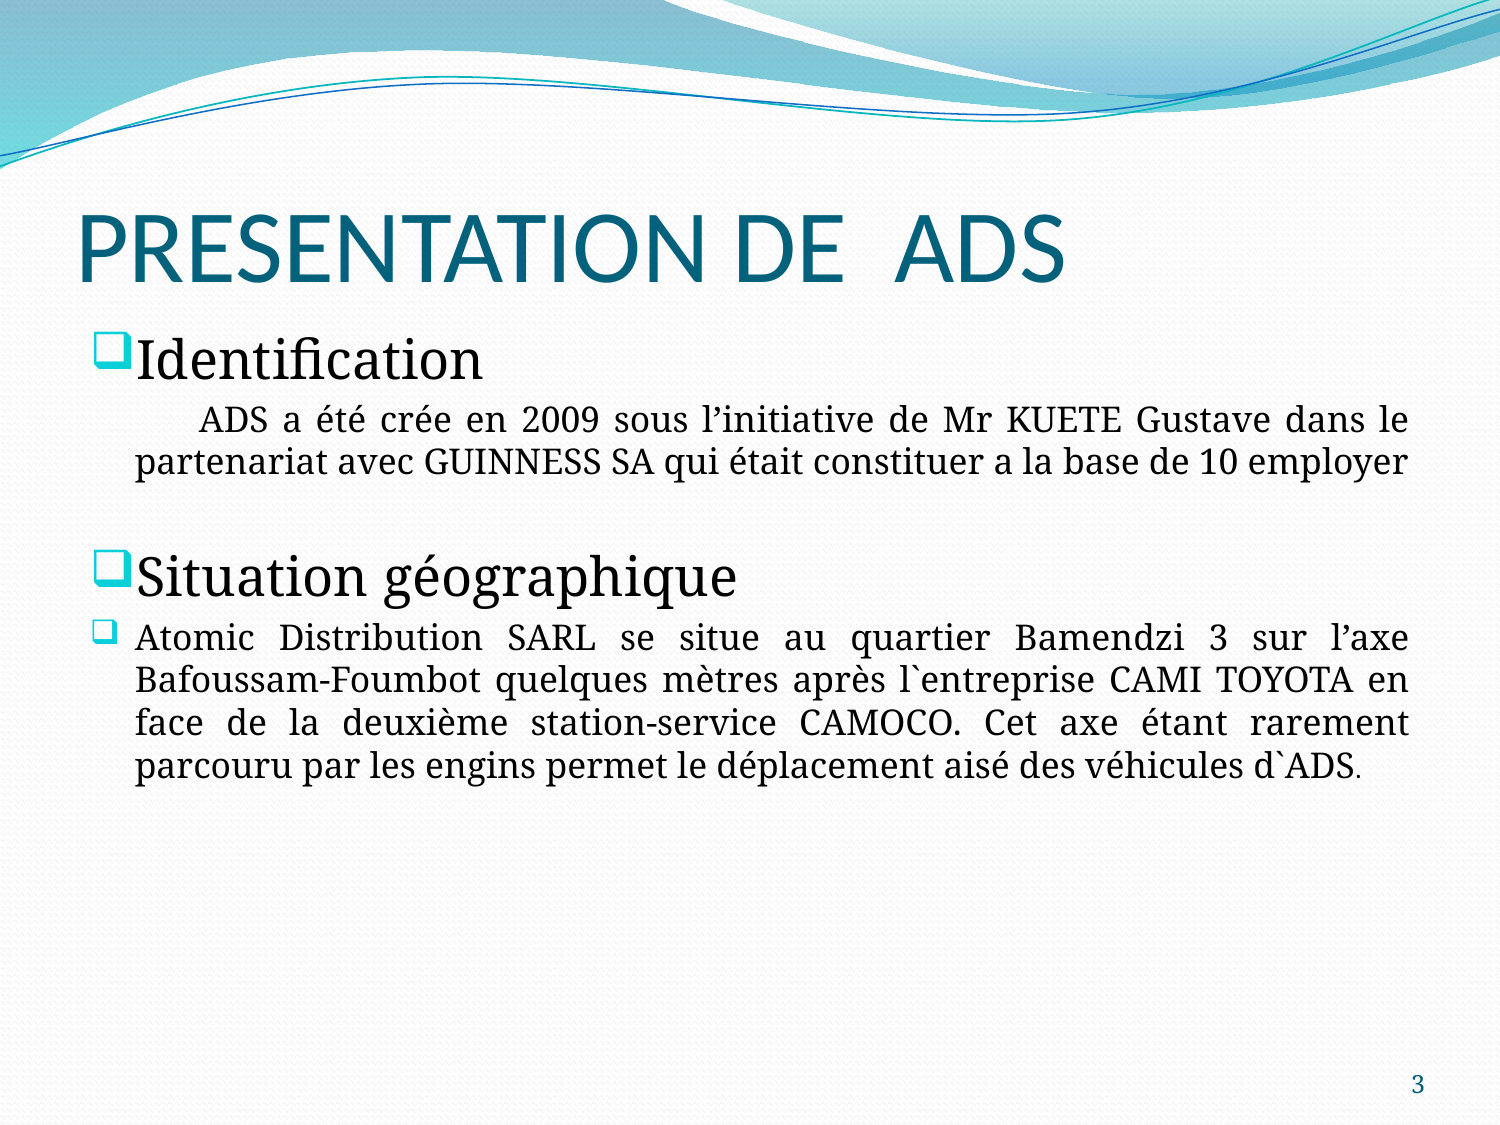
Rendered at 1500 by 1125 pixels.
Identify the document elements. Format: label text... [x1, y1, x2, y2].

slide_number 3 [1299, 1042, 1425, 1103]
title PRESENTATION DE ADS [75, 115, 1425, 303]
list Identification ADS a été crée en 2009 sous l’initiative de Mr KUETE Gustave dans le partenariat avec GUINNESS SA qui était constituer a la base de 10 employer Situation géographique Atomic Distribution SARL se situe au quartier Bamendzi 3 sur l’axe Bafoussam-Foumbot quelques mètres après l`entreprise CAMI TOYOTA en face de la deuxième station-service CAMOCO. Cet axe étant rarement parcouru par les engins permet le déplacement aisé des véhicules d`ADS. [75, 317, 1425, 1038]
